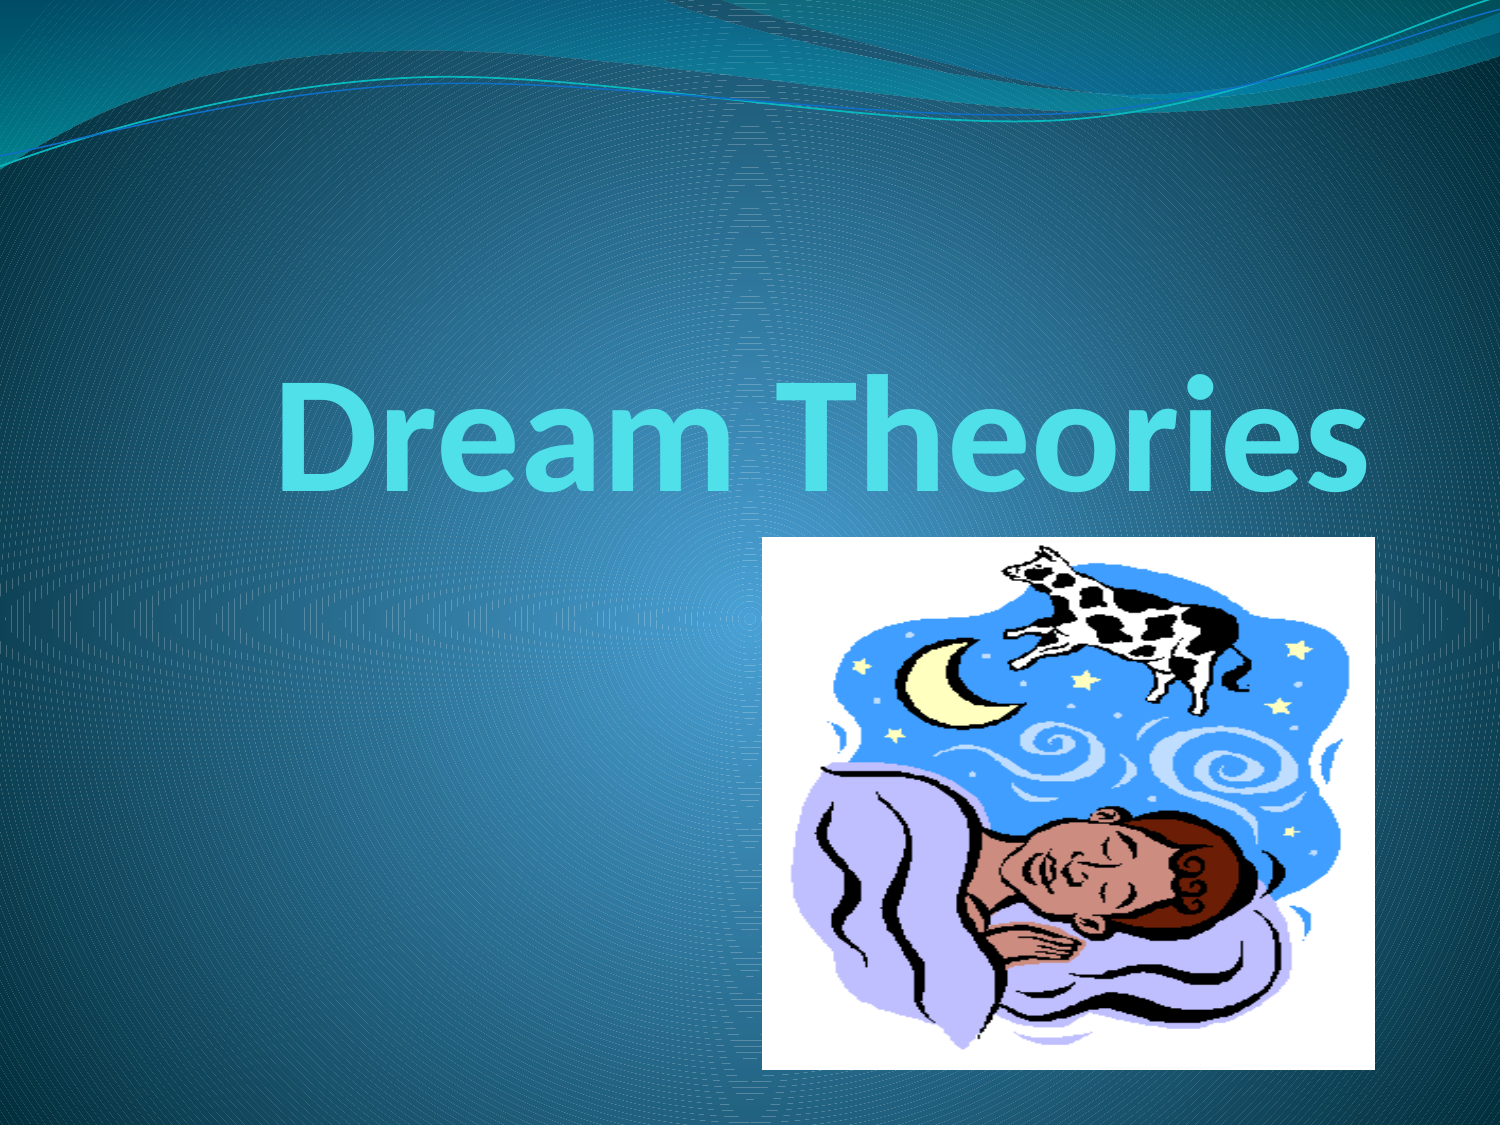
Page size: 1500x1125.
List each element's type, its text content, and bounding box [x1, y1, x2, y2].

title Dream Theories [87, 224, 1376, 525]
picture [762, 537, 1376, 1071]
